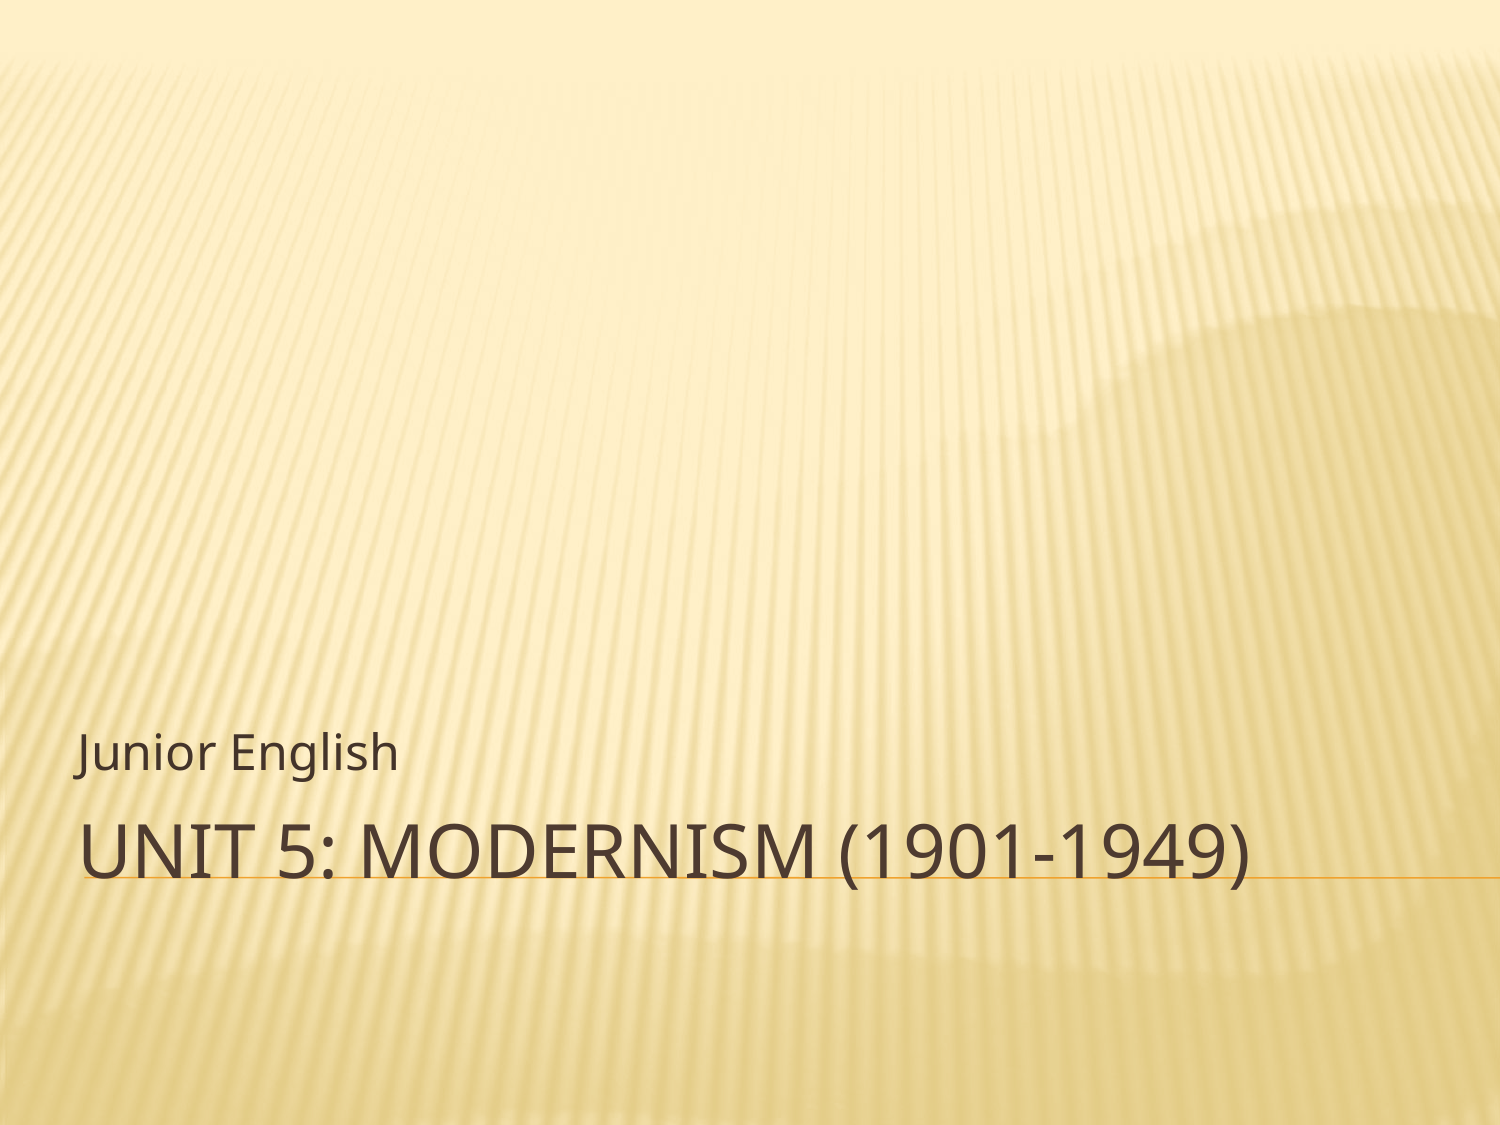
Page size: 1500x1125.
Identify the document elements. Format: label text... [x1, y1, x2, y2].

title Unit 5: Modernism (1901-1949) [62, 796, 1450, 997]
subtitle Junior English [62, 637, 1450, 788]
